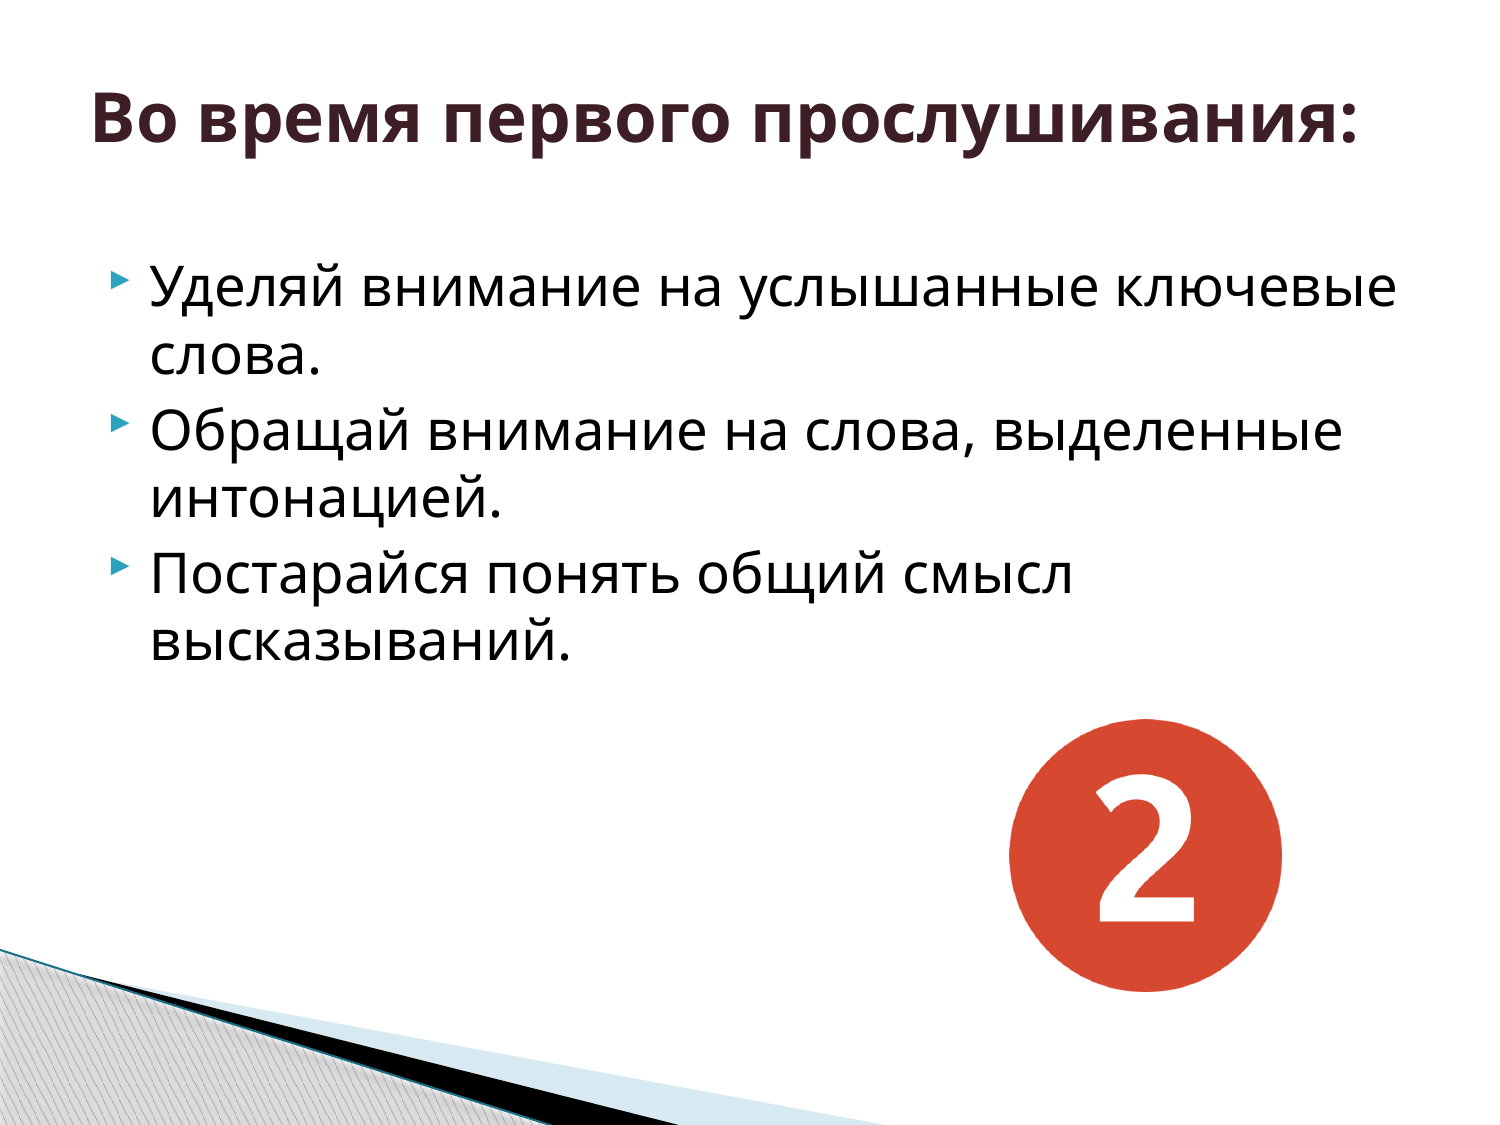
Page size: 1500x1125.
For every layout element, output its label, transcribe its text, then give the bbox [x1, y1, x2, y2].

list Уделяй внимание на услышанные ключевые слова. Обращай внимание на слова, выделенные интонацией. Постарайся понять общий смысл высказываний. [75, 268, 1425, 986]
title Во время первого прослушивания: [75, 45, 1436, 268]
picture [1009, 719, 1282, 992]
